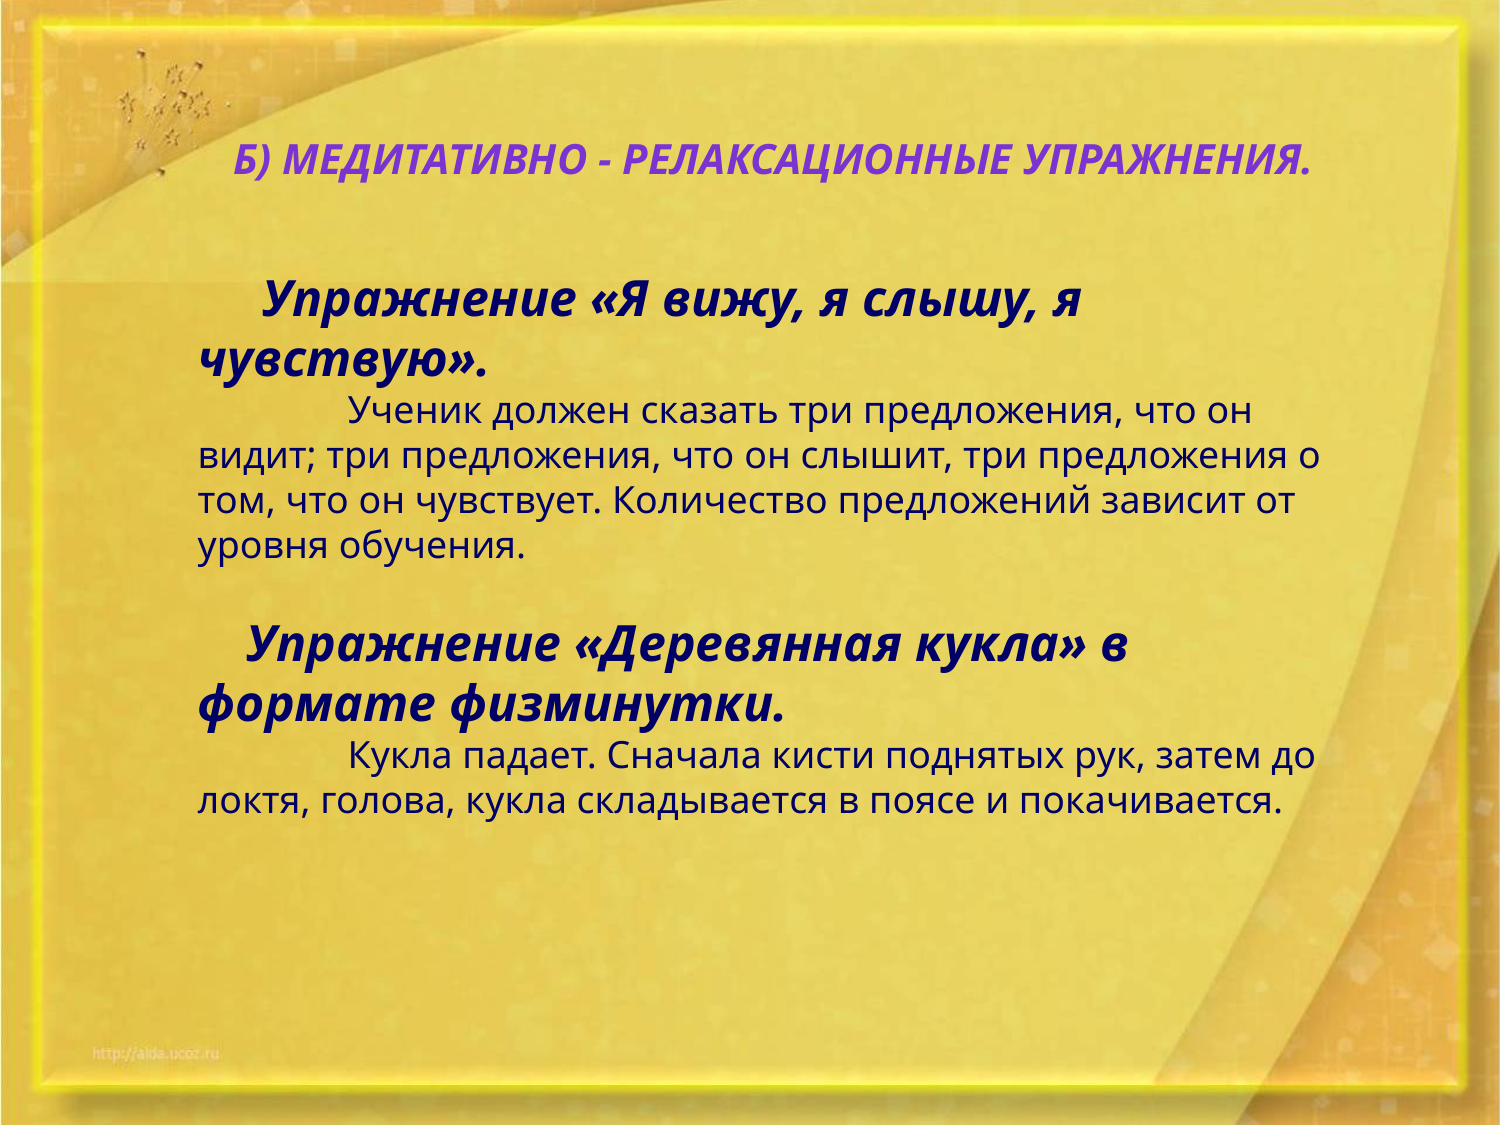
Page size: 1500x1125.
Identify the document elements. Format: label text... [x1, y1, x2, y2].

text_box Упражнение «Я вижу, я слышу, я чувствую». Ученик должен сказать три предложения, что он видит; три предложения, что он слышит, три предложения о том, что он чувствует. Количество предложений зависит от уровня обучения. Упражнение «Деревянная кукла» в формате физминутки. Кукла падает. Сначала кисти поднятых рук, затем до локтя, голова, кукла складывается в поясе и покачивается. [182, 214, 1388, 829]
picture [0, 0, 1500, 1125]
text_box б) Медитативно - релаксационные упражнения. [135, 125, 1412, 191]
